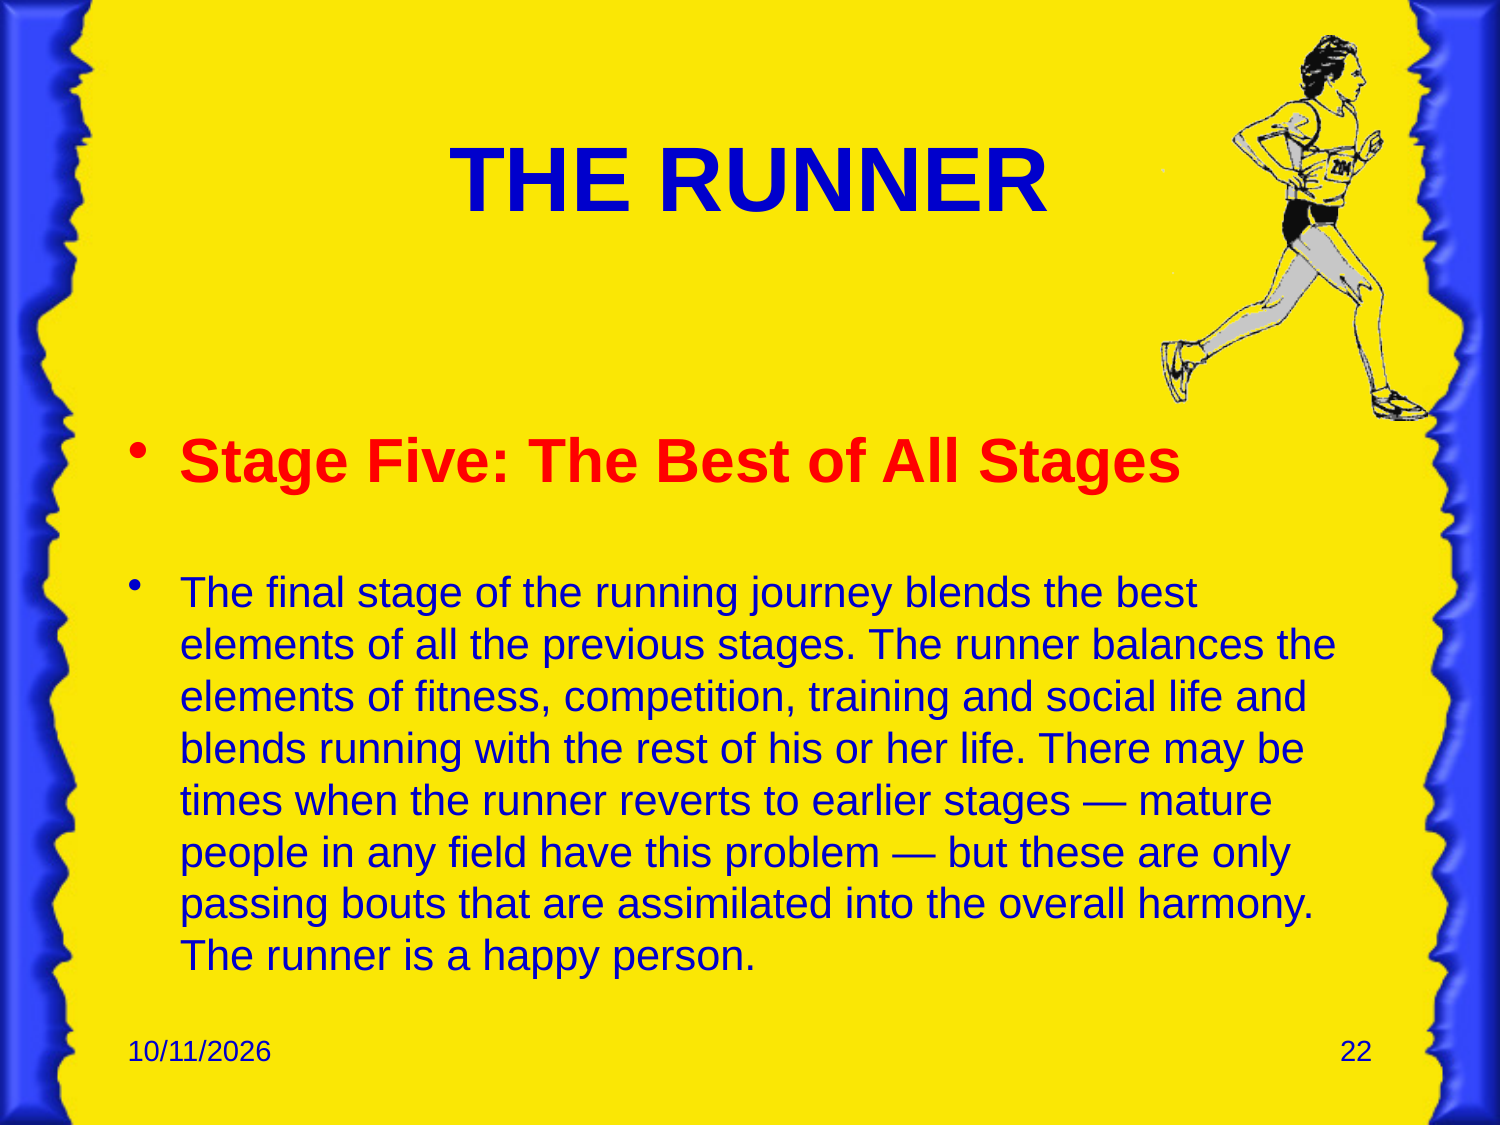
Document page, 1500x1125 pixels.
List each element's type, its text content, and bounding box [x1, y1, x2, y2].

slide_number 22 [1074, 1024, 1388, 1101]
title THE RUNNER [112, 87, 1154, 263]
picture [0, 0, 1500, 1125]
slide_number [112, 1024, 426, 1101]
list Stage Five: The Best of All Stages The final stage of the running journey blends the best elements of all the previous stages. The runner balances the elements of fitness, competition, training and social life and blends running with the rest of his or her life. There may be times when the runner reverts to earlier stages — mature people in any field have this problem — but these are only passing bouts that are assimilated into the overall harmony. The runner is a happy person. [112, 412, 1388, 1001]
